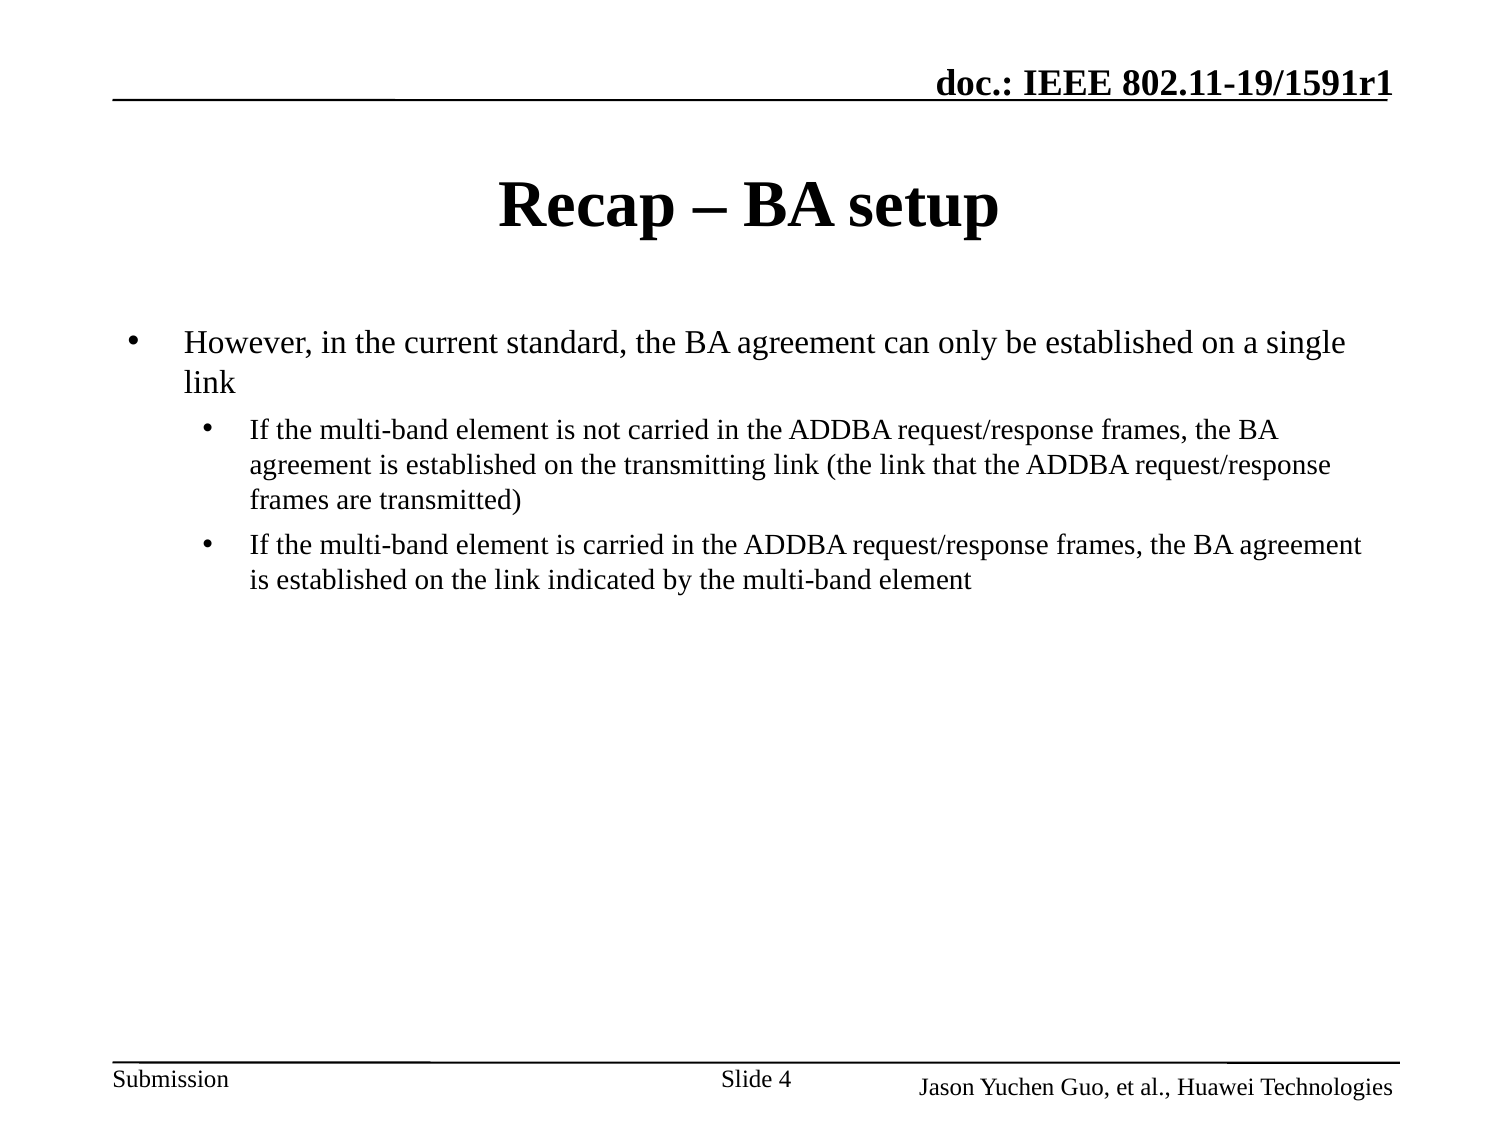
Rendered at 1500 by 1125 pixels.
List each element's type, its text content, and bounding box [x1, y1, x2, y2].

title Recap – BA setup [112, 112, 1388, 288]
slide_number Slide 4 [712, 1061, 800, 1123]
list However, in the current standard, the BA agreement can only be established on a single link If the multi-band element is not carried in the ADDBA request/response frames, the BA agreement is established on the transmitting link (the link that the ADDBA request/response frames are transmitted) If the multi-band element is carried in the ADDBA request/response frames, the BA agreement is established on the link indicated by the multi-band element [112, 312, 1388, 726]
